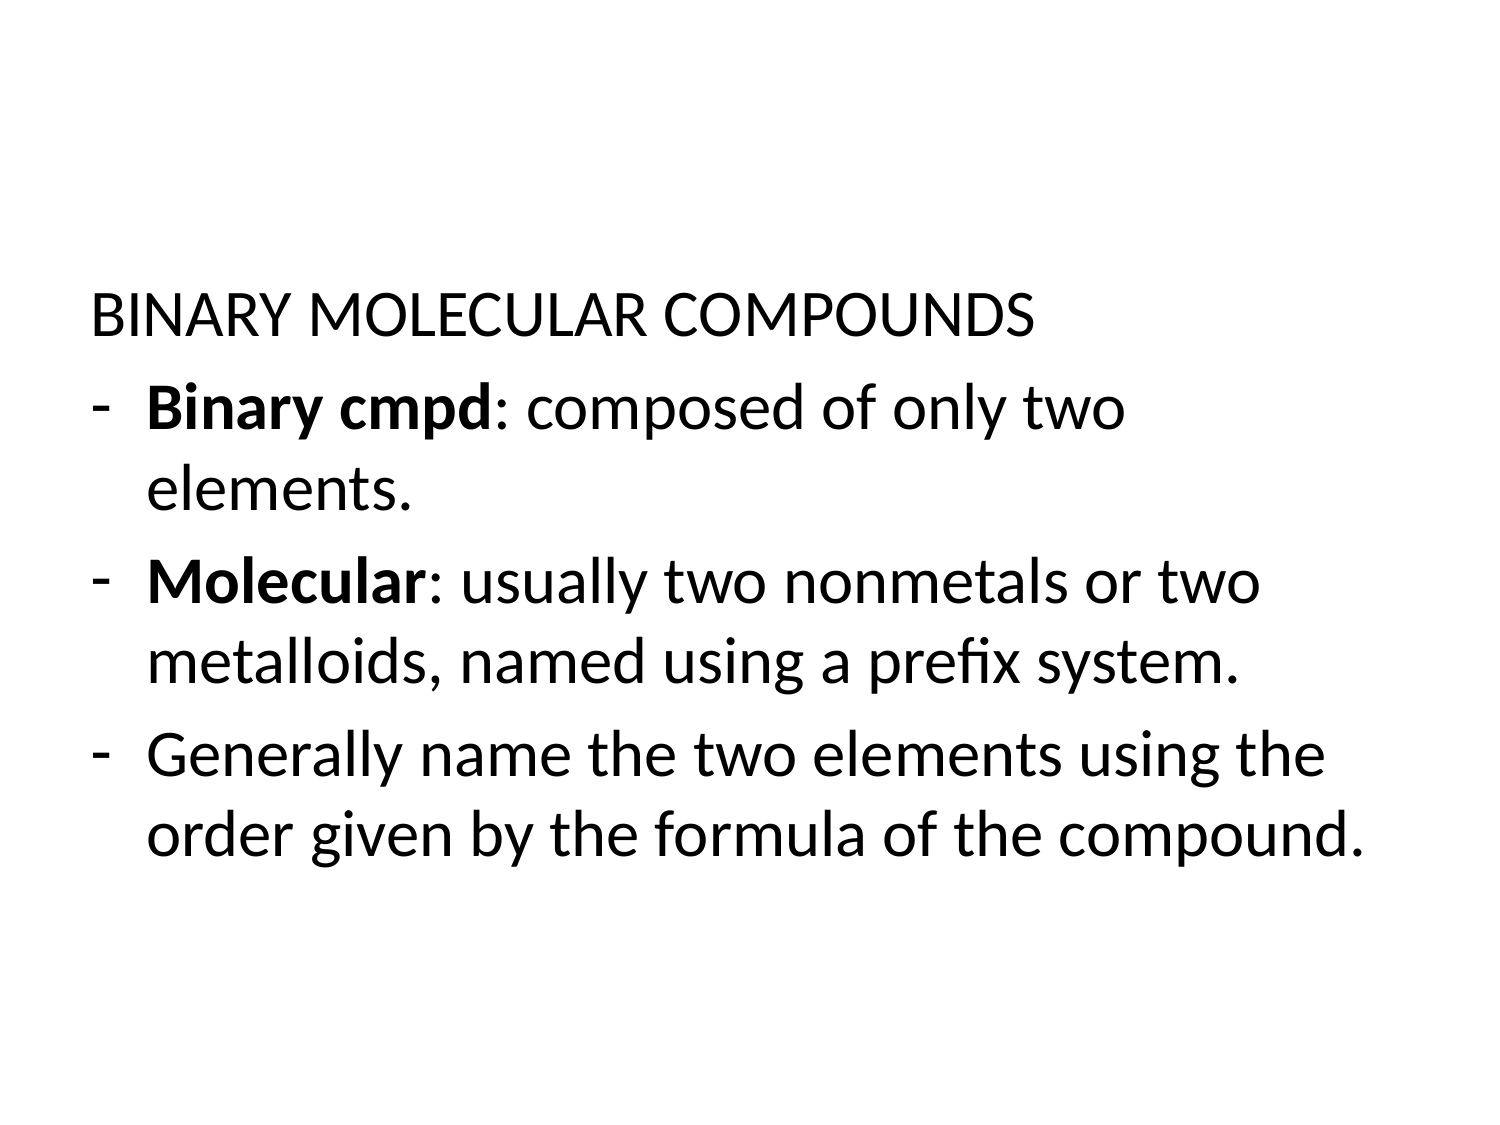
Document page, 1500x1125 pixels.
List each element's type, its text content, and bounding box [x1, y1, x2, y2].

list BINARY MOLECULAR COMPOUNDS Binary cmpd: composed of only two elements. Molecular: usually two nonmetals or two metalloids, named using a prefix system. Generally name the two elements using the order given by the formula of the compound. [75, 262, 1425, 1005]
